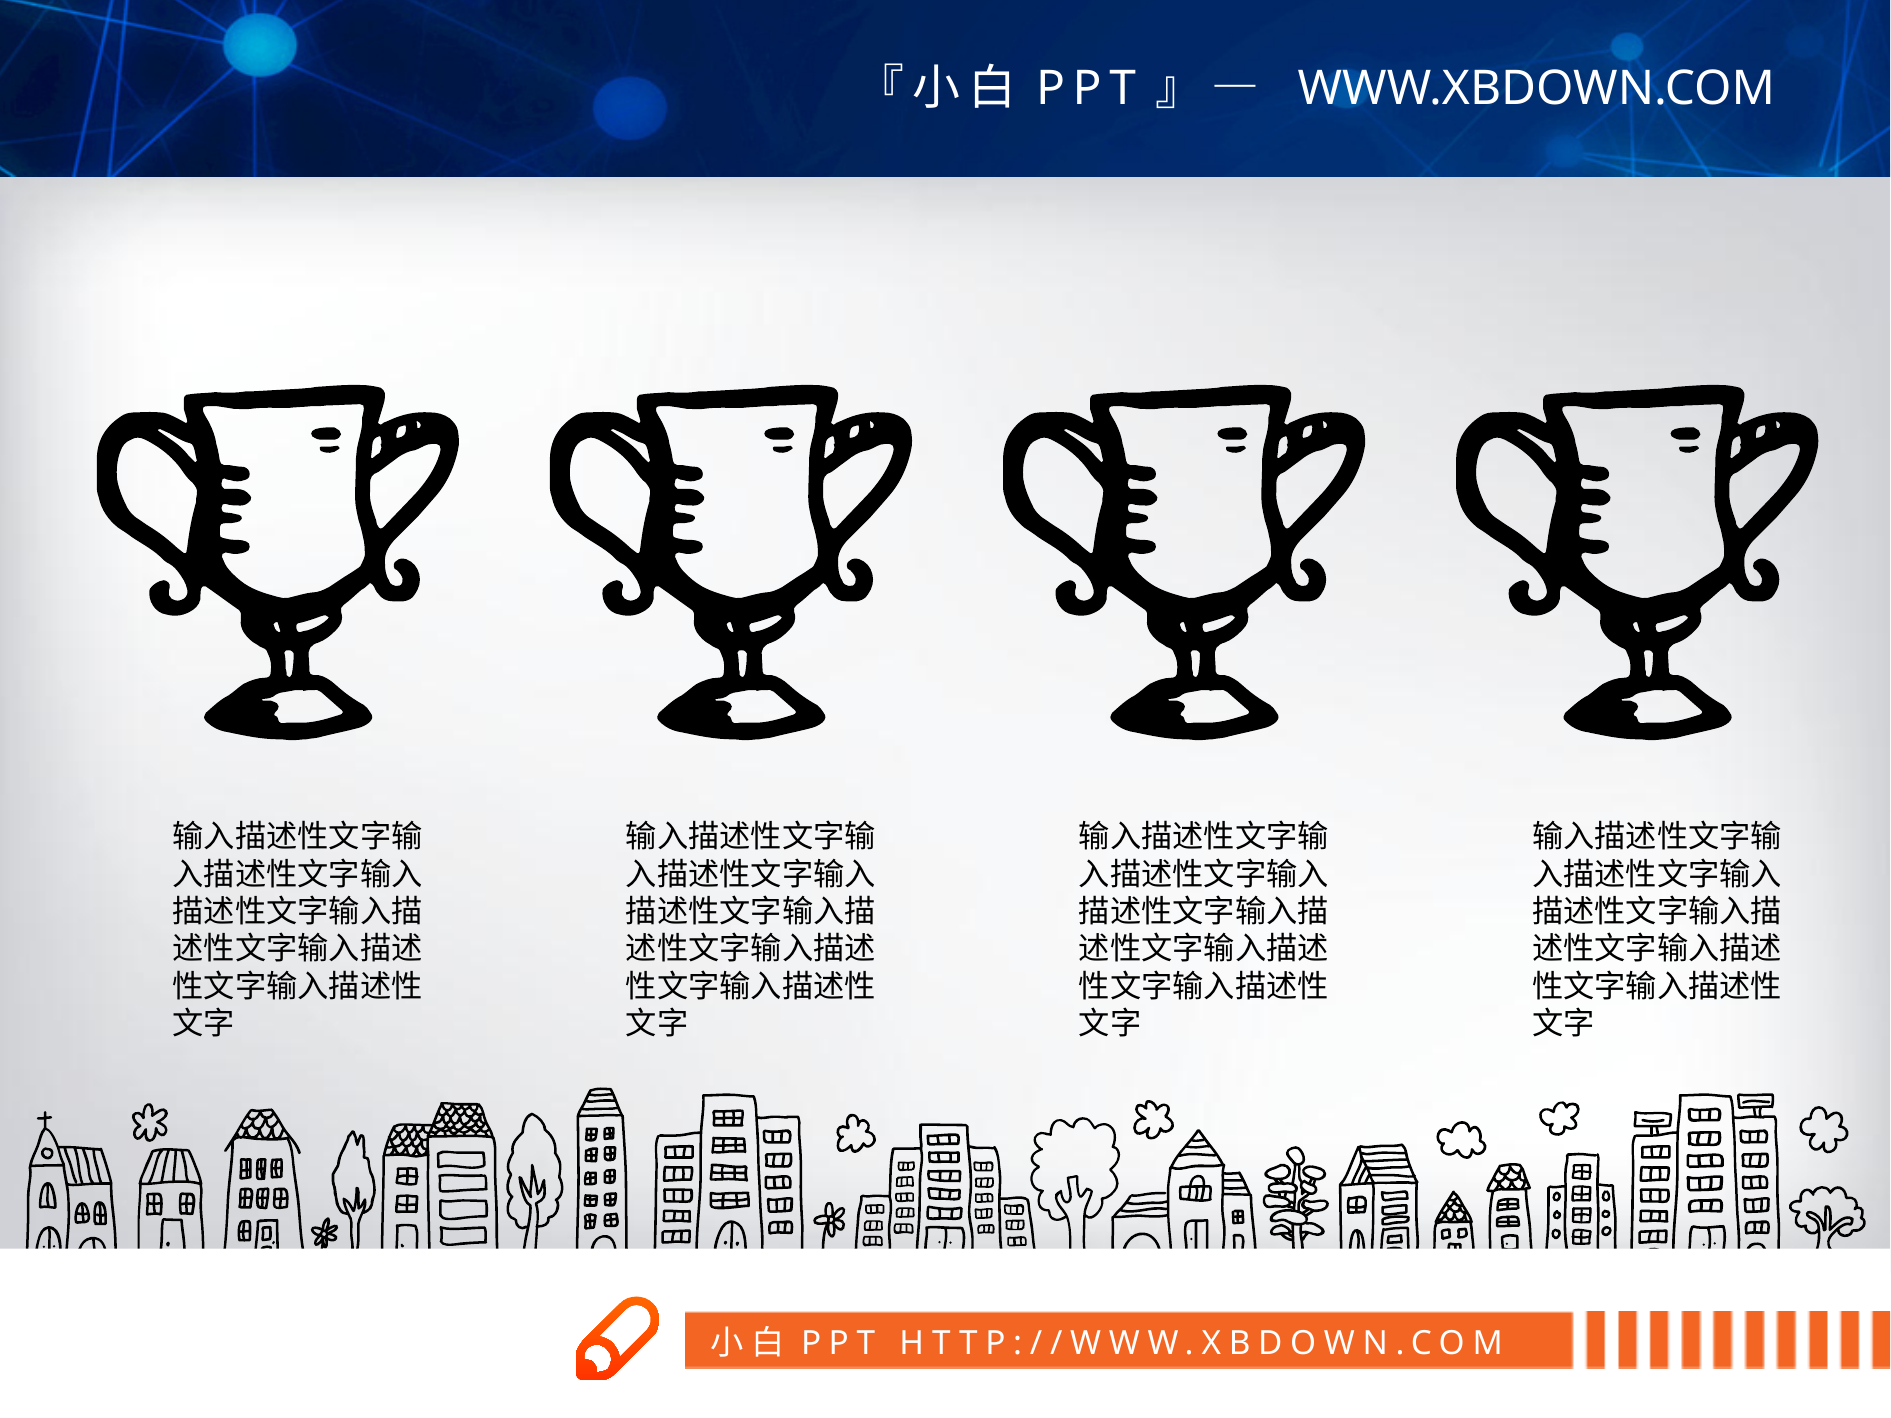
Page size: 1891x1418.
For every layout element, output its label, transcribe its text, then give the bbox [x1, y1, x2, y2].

picture [858, 1197, 889, 1248]
picture [420, 1132, 427, 1138]
picture [398, 1227, 415, 1248]
picture [95, 1240, 103, 1248]
picture [1819, 1209, 1850, 1248]
picture [717, 1224, 730, 1248]
picture [1289, 1150, 1302, 1163]
picture [1504, 1237, 1516, 1248]
picture [274, 1124, 281, 1137]
picture [1436, 1223, 1472, 1248]
picture [96, 1151, 109, 1182]
picture [1374, 1184, 1416, 1248]
picture [29, 1167, 67, 1248]
picture [69, 1185, 114, 1248]
picture [1675, 1096, 1737, 1248]
picture [971, 1149, 999, 1248]
picture [77, 1149, 90, 1183]
picture [1305, 1168, 1323, 1177]
picture [82, 1240, 92, 1248]
picture [409, 1146, 414, 1154]
picture [248, 1127, 258, 1136]
picture [1809, 1214, 1819, 1221]
picture [836, 1210, 842, 1217]
picture [1183, 1148, 1213, 1153]
picture [1170, 1167, 1223, 1248]
picture [1224, 1196, 1253, 1248]
picture [1508, 1172, 1517, 1178]
picture [1118, 1210, 1166, 1215]
picture [1496, 1173, 1503, 1180]
picture [1370, 1168, 1411, 1175]
picture [142, 1152, 158, 1182]
picture [1352, 1233, 1357, 1248]
picture [1001, 1199, 1032, 1248]
picture [175, 1152, 185, 1180]
picture [733, 1224, 744, 1248]
picture [1305, 1202, 1325, 1209]
picture [255, 1117, 263, 1127]
picture [39, 1230, 48, 1248]
text_box 输入描述性文字输入描述性文字输入描述性文字输入描述性文字输入描述性文字输入描述性文字 [611, 808, 913, 1049]
picture [0, 0, 1891, 1248]
picture [1633, 1134, 1676, 1248]
picture [140, 1183, 201, 1248]
picture [1302, 1225, 1321, 1233]
picture [1190, 1142, 1206, 1146]
text_box 输入描述性文字输入描述性文字输入描述性文字输入描述性文字输入描述性文字输入描述性文字 [157, 808, 460, 1049]
picture [1114, 1217, 1169, 1248]
picture [397, 1146, 404, 1152]
picture [384, 1156, 428, 1248]
picture [698, 1097, 761, 1248]
picture [1514, 1180, 1523, 1188]
picture [1225, 1175, 1240, 1179]
picture [262, 1124, 270, 1136]
picture [1303, 1184, 1314, 1192]
picture [1512, 1166, 1520, 1171]
picture [1271, 1185, 1294, 1191]
picture [1367, 1161, 1407, 1167]
picture [33, 1131, 61, 1164]
picture [335, 1135, 373, 1211]
picture [579, 1117, 625, 1248]
picture [1266, 1197, 1288, 1205]
picture [1058, 1178, 1090, 1248]
picture [1362, 1147, 1404, 1152]
picture [1174, 1156, 1219, 1167]
picture [258, 1222, 276, 1248]
picture [1342, 1185, 1372, 1248]
picture [1373, 1177, 1414, 1181]
picture [524, 1180, 543, 1248]
picture [393, 1138, 401, 1144]
picture [1274, 1212, 1305, 1222]
picture [51, 1230, 58, 1248]
picture [1491, 1191, 1529, 1248]
picture [1130, 1195, 1166, 1202]
picture [509, 1116, 560, 1226]
picture [1740, 1096, 1771, 1106]
picture [1295, 1168, 1302, 1209]
text_box [1003, 384, 1366, 741]
picture [184, 1152, 198, 1181]
picture [429, 1138, 495, 1248]
picture [758, 1118, 801, 1248]
picture [67, 1149, 80, 1183]
picture [1691, 1229, 1708, 1248]
picture [60, 1149, 74, 1183]
text_box [96, 384, 459, 741]
picture [1033, 1120, 1117, 1218]
text_box [1456, 384, 1819, 741]
picture [1295, 1226, 1301, 1248]
picture [1344, 1152, 1360, 1183]
picture [163, 1221, 183, 1248]
picture [1236, 1237, 1241, 1248]
picture [581, 1110, 619, 1114]
picture [595, 1238, 613, 1248]
picture [1792, 1189, 1863, 1234]
picture [1273, 1227, 1287, 1233]
picture [927, 1229, 944, 1248]
picture [817, 1218, 827, 1222]
picture [588, 1096, 613, 1100]
picture [1711, 1228, 1723, 1248]
picture [401, 1131, 407, 1138]
text_box 输入描述性文字输入描述性文字输入描述性文字输入描述性文字输入描述性文字输入描述性文字 [1064, 808, 1367, 1049]
picture [827, 1205, 831, 1215]
picture [164, 1151, 174, 1181]
picture [919, 1126, 971, 1248]
picture [1490, 1182, 1497, 1189]
picture [891, 1150, 920, 1248]
picture [347, 1205, 362, 1248]
picture [1363, 1154, 1405, 1159]
picture [1502, 1180, 1509, 1188]
picture [152, 1151, 166, 1182]
picture [1383, 1230, 1407, 1248]
picture [1567, 1156, 1597, 1248]
picture [1637, 1114, 1669, 1124]
picture [946, 1230, 962, 1248]
picture [1127, 1236, 1157, 1248]
picture [685, 1311, 1891, 1369]
picture [1355, 1164, 1364, 1182]
picture [1456, 1212, 1463, 1218]
picture [1268, 1167, 1288, 1177]
picture [268, 1116, 276, 1125]
picture [227, 1139, 301, 1248]
picture [1198, 1222, 1205, 1248]
picture [1187, 1222, 1194, 1248]
picture [1124, 1204, 1166, 1210]
picture [1735, 1118, 1777, 1248]
picture [1599, 1186, 1614, 1248]
picture [244, 1119, 251, 1127]
picture [585, 1102, 616, 1108]
picture [1361, 1171, 1368, 1182]
picture [1225, 1182, 1244, 1187]
picture [86, 1150, 99, 1182]
picture [657, 1135, 699, 1248]
text_box [549, 384, 913, 741]
picture [1548, 1188, 1565, 1248]
text_box 输入描述性文字输入描述性文字输入描述性文字输入描述性文字输入描述性文字输入描述性文字 [1517, 808, 1820, 1049]
